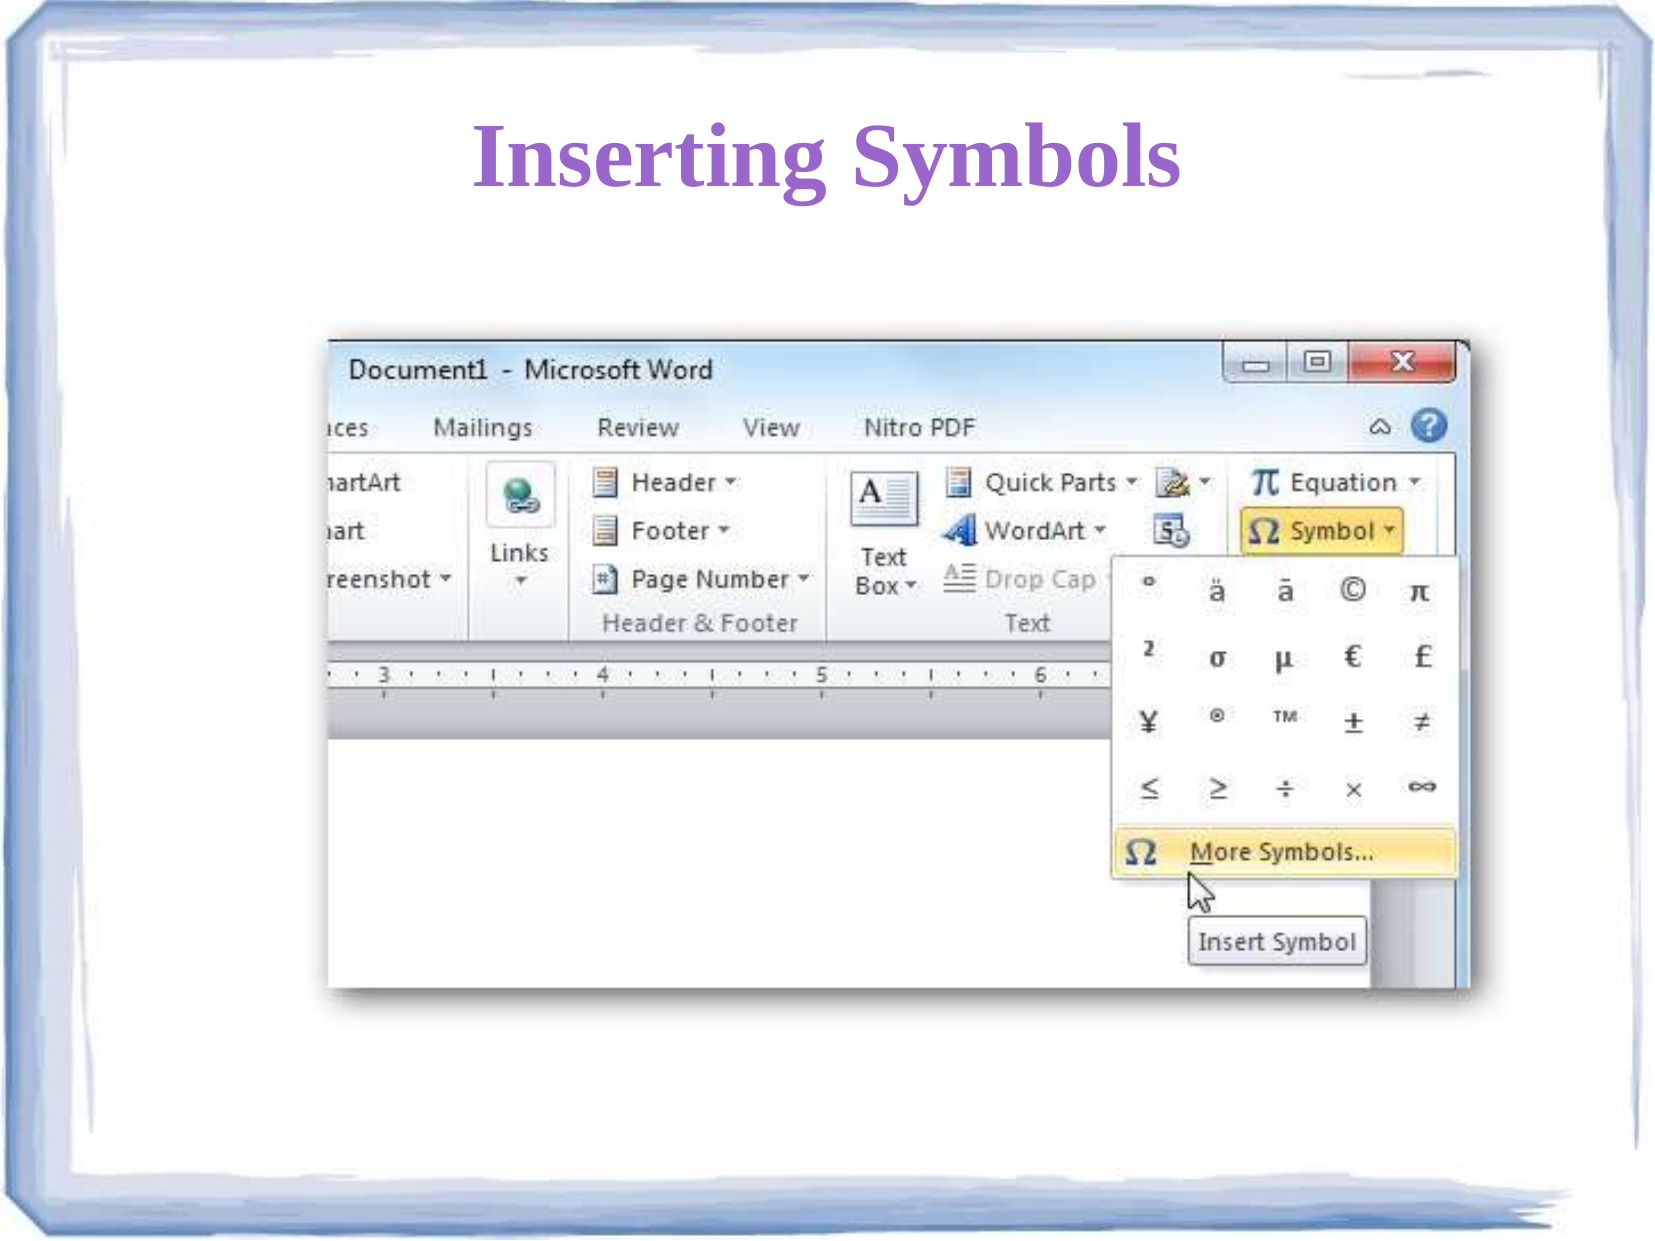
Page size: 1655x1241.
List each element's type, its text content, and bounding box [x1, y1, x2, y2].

title Inserting Symbols [468, 92, 1185, 302]
picture [0, 0, 1654, 1240]
text_box [306, 319, 1512, 1028]
